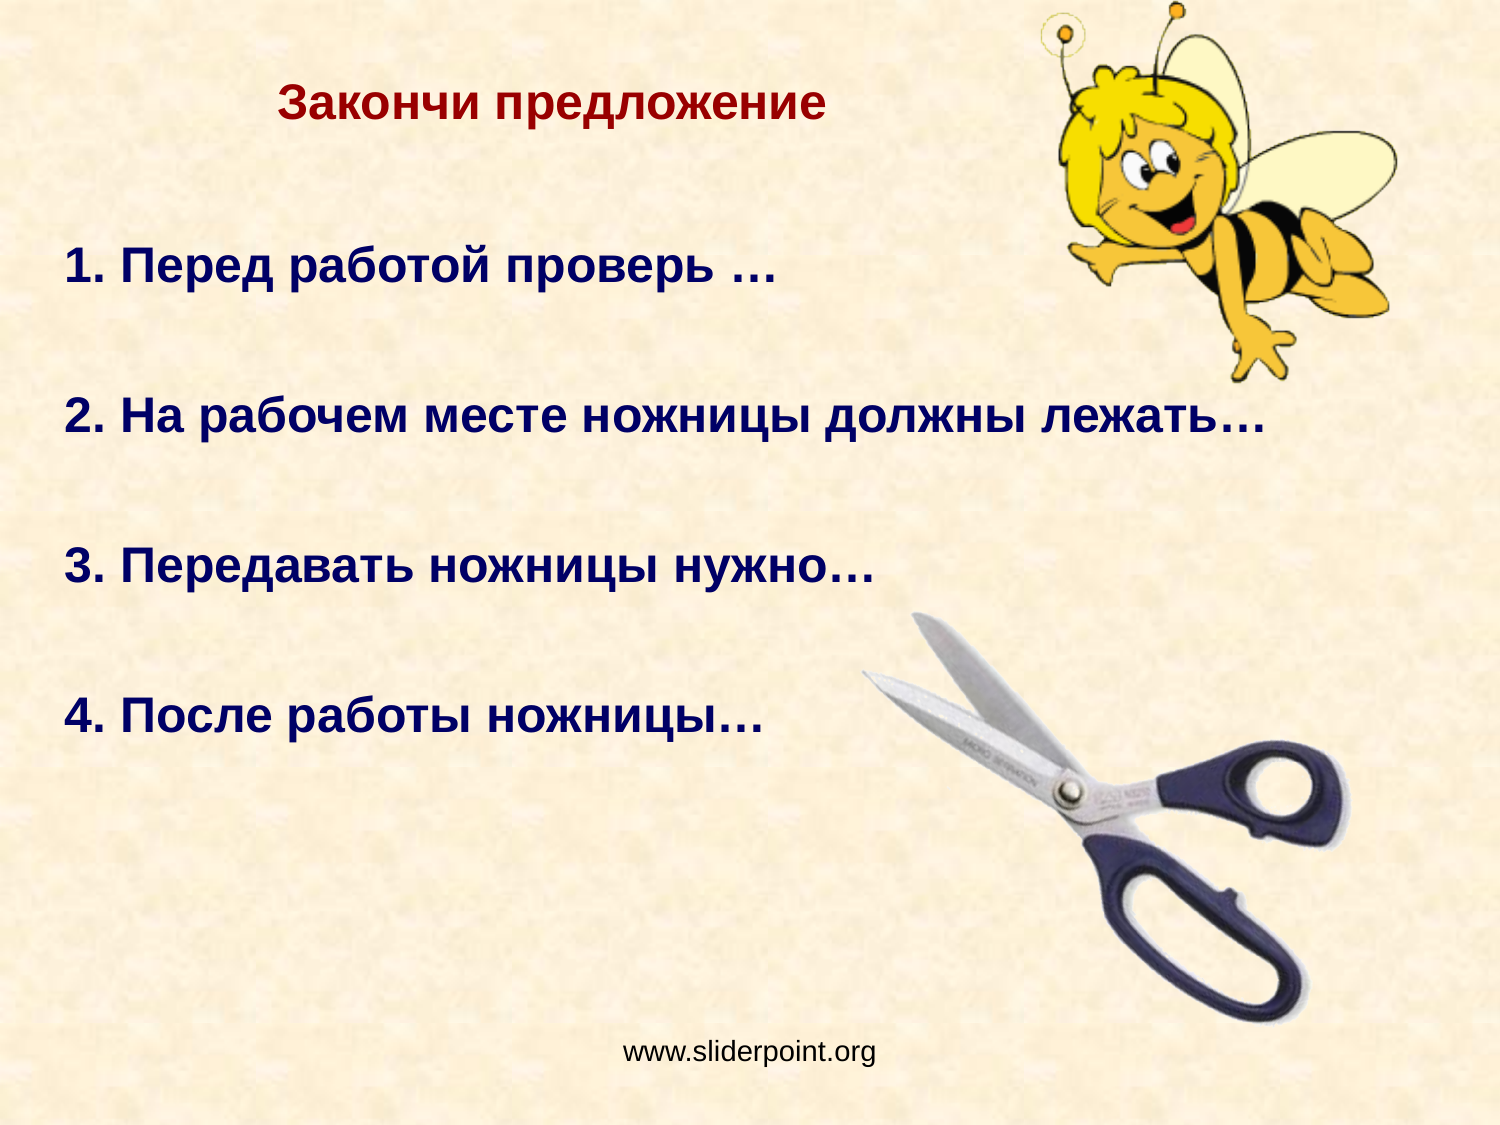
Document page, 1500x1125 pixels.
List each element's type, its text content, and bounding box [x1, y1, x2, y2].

text_box Закончи предложение [262, 62, 850, 138]
text_box 3. Передавать ножницы нужно… [50, 524, 982, 600]
footer www.sliderpoint.org [512, 1024, 988, 1103]
text_box 1. Перед работой проверь … [49, 224, 888, 300]
picture [0, 0, 1500, 1125]
text_box 4. После работы ножницы… [49, 674, 888, 750]
text_box 2. На рабочем месте ножницы должны лежать… [49, 374, 1313, 450]
